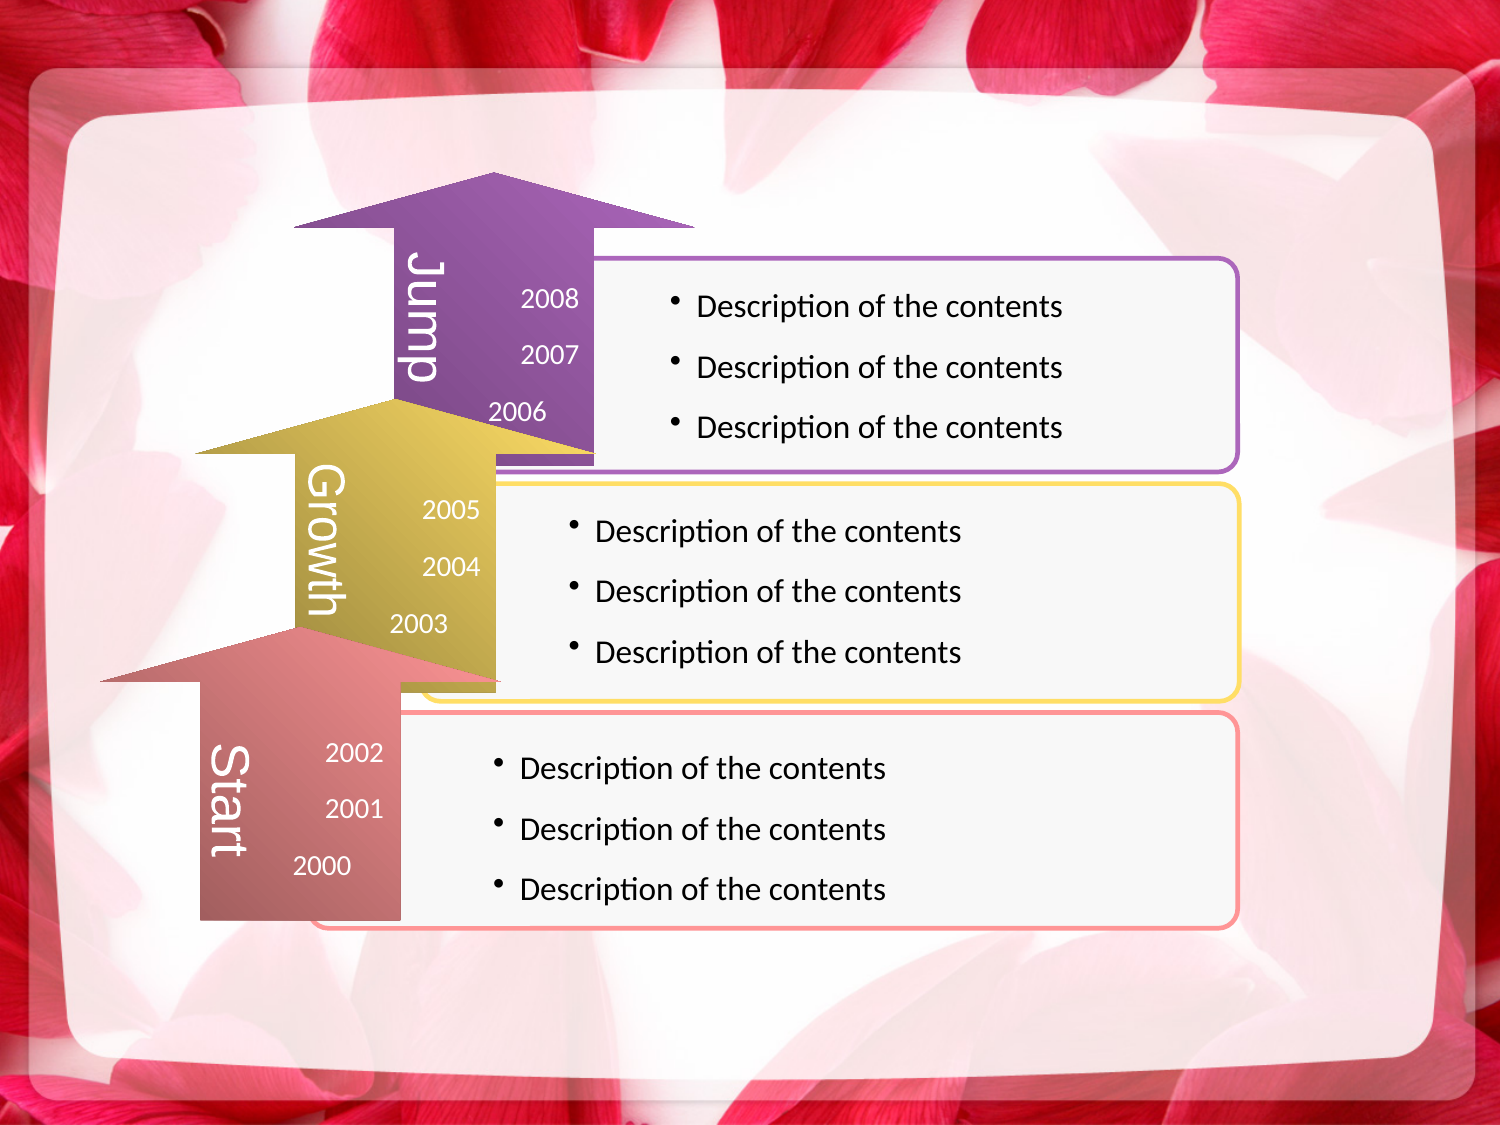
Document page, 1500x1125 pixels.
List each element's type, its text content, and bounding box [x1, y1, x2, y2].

picture [0, 0, 1500, 1125]
text_box Description of the contents Description of the contents Description of the contents [553, 497, 1171, 678]
text_box [594, 258, 1238, 473]
text_box [100, 627, 401, 921]
text_box 2008 2007 2006 [469, 264, 594, 477]
text_box Description of the contents Description of the contents Description of the contents [478, 735, 1096, 915]
text_box Description of the contents Description of the contents Description of the contents [655, 272, 1213, 453]
text_box [195, 399, 469, 645]
text_box [424, 483, 1240, 702]
text_box [401, 689, 496, 693]
text_box [294, 172, 695, 419]
text_box 2005 2004 2003 [370, 476, 496, 689]
text_box [399, 712, 1238, 929]
text_box 2002 2001 2000 [273, 718, 399, 931]
